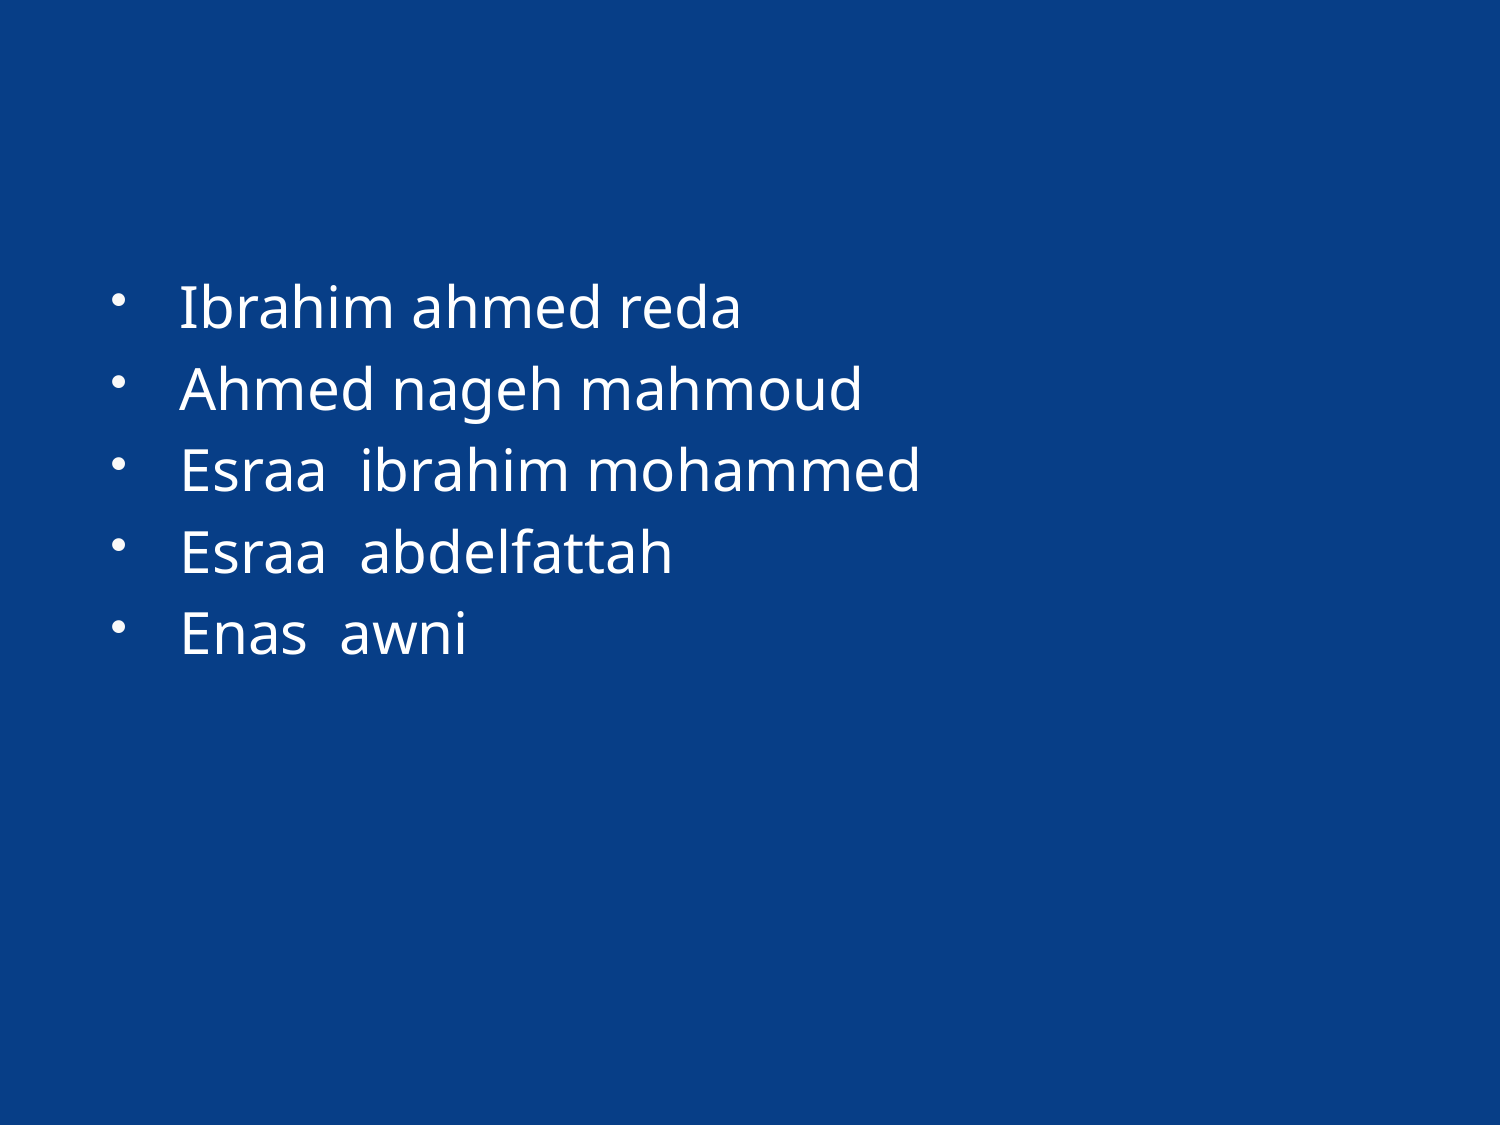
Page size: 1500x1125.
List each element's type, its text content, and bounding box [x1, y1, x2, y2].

list Ibrahim ahmed reda Ahmed nageh mahmoud Esraa ibrahim mohammed Esraa abdelfattah Enas awni [75, 262, 1425, 1035]
